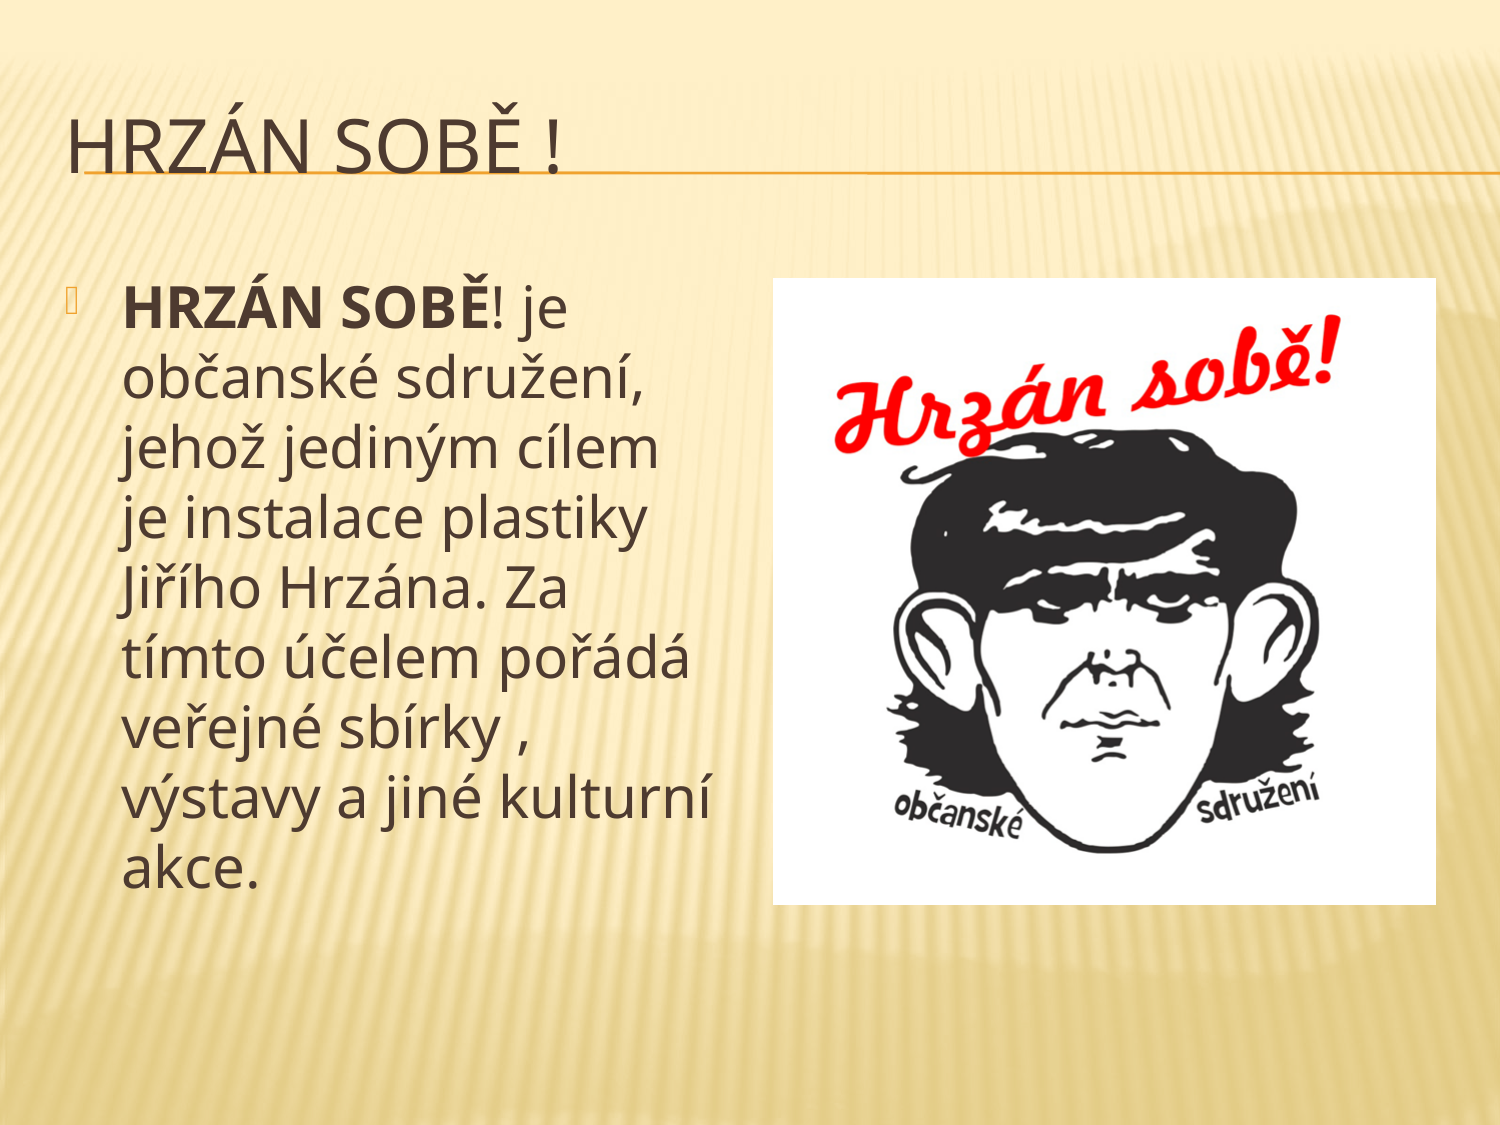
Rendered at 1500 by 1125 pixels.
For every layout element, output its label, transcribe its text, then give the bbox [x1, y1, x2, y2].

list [773, 278, 1436, 906]
list HRZÁN SOBĚ! je občanské sdružení, jehož jediným cílem je instalace plastiky Jiřího Hrzána. Za tímto účelem pořádá veřejné sbírky , výstavy a jiné kulturní akce. [50, 262, 738, 1038]
title Hrzán sobě ! [49, 75, 1475, 213]
